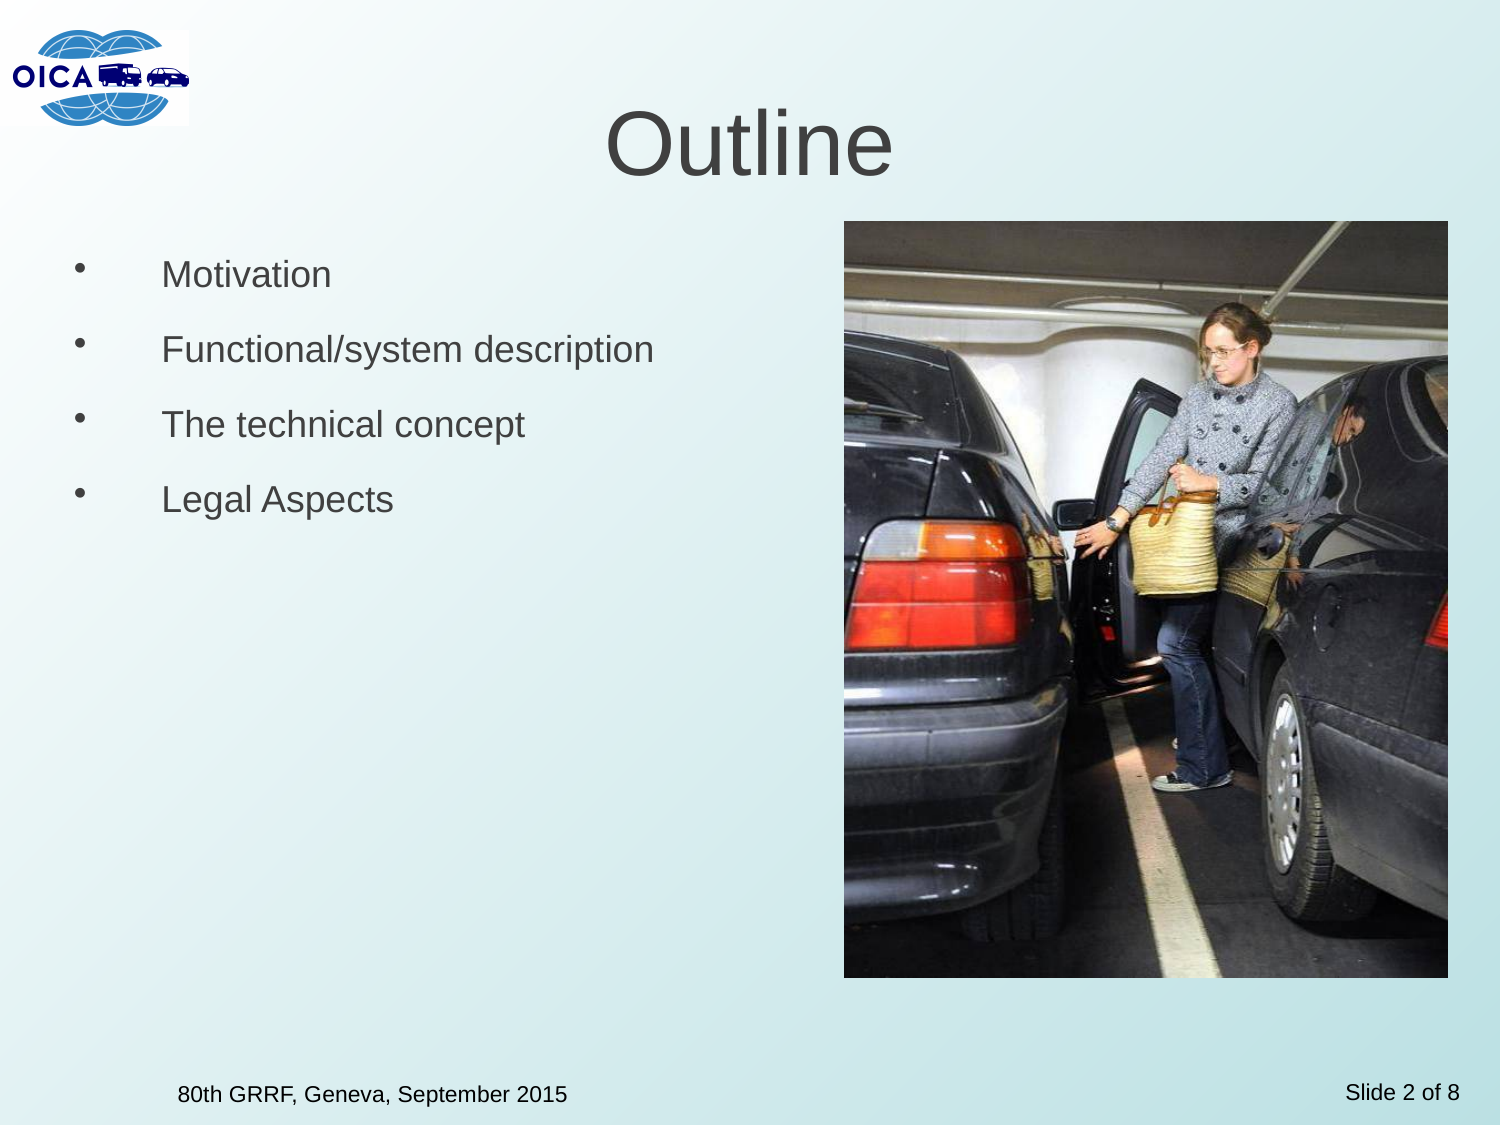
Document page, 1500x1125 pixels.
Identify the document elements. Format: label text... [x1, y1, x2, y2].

title Outline [74, 44, 1426, 219]
footer Slide 2 of 8 [1316, 1070, 1489, 1125]
picture [0, 30, 189, 126]
picture [844, 221, 1448, 978]
footer 80th GRRF, Geneva, September 2015 [41, 1071, 705, 1118]
list Motivation Functional/system description The technical concept Legal Aspects [58, 219, 845, 1024]
